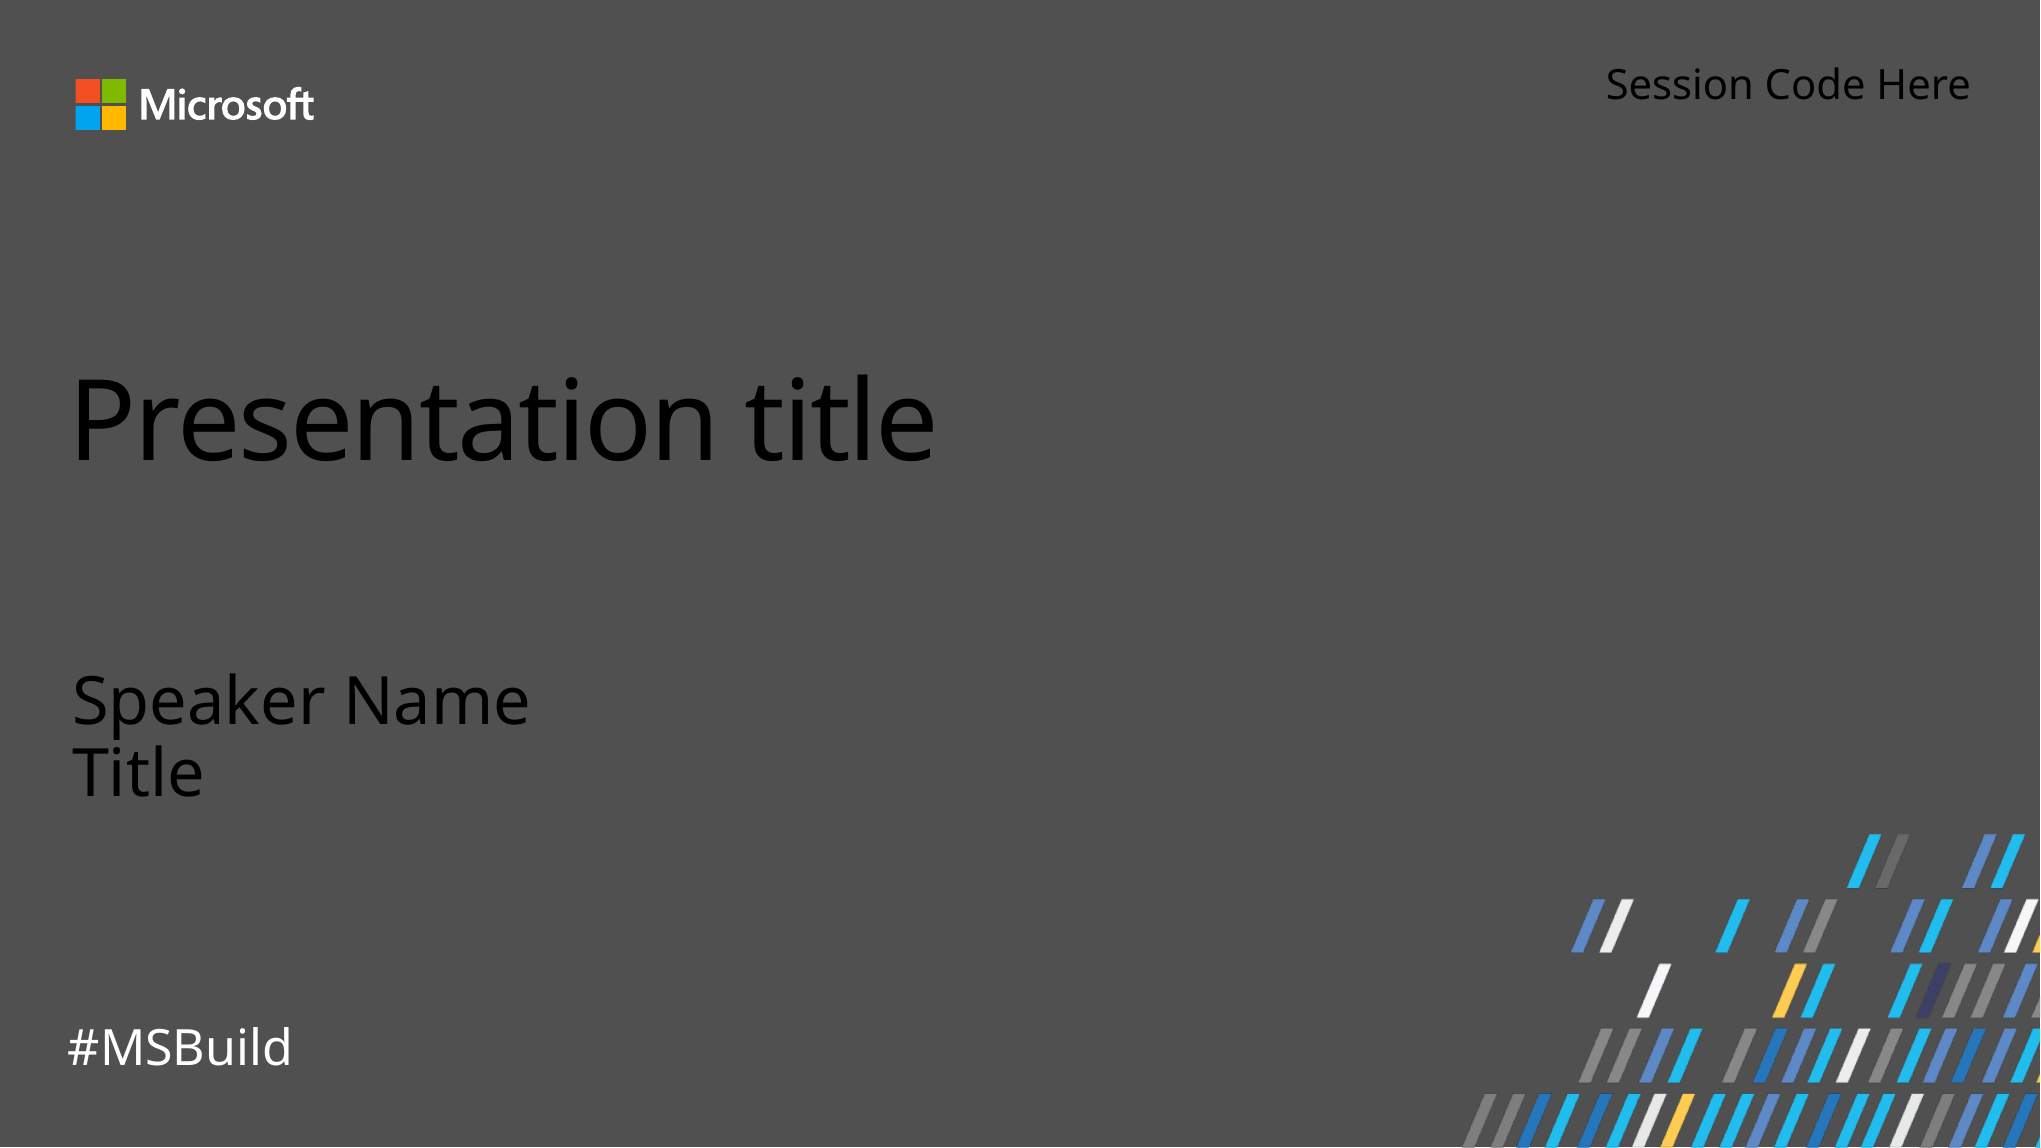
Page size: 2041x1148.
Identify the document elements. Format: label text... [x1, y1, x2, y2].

list Speaker Name Title [45, 648, 1246, 949]
picture [1462, 834, 2041, 1148]
title Presentation title [45, 348, 1546, 649]
list Session Code Here [1545, 48, 1996, 125]
